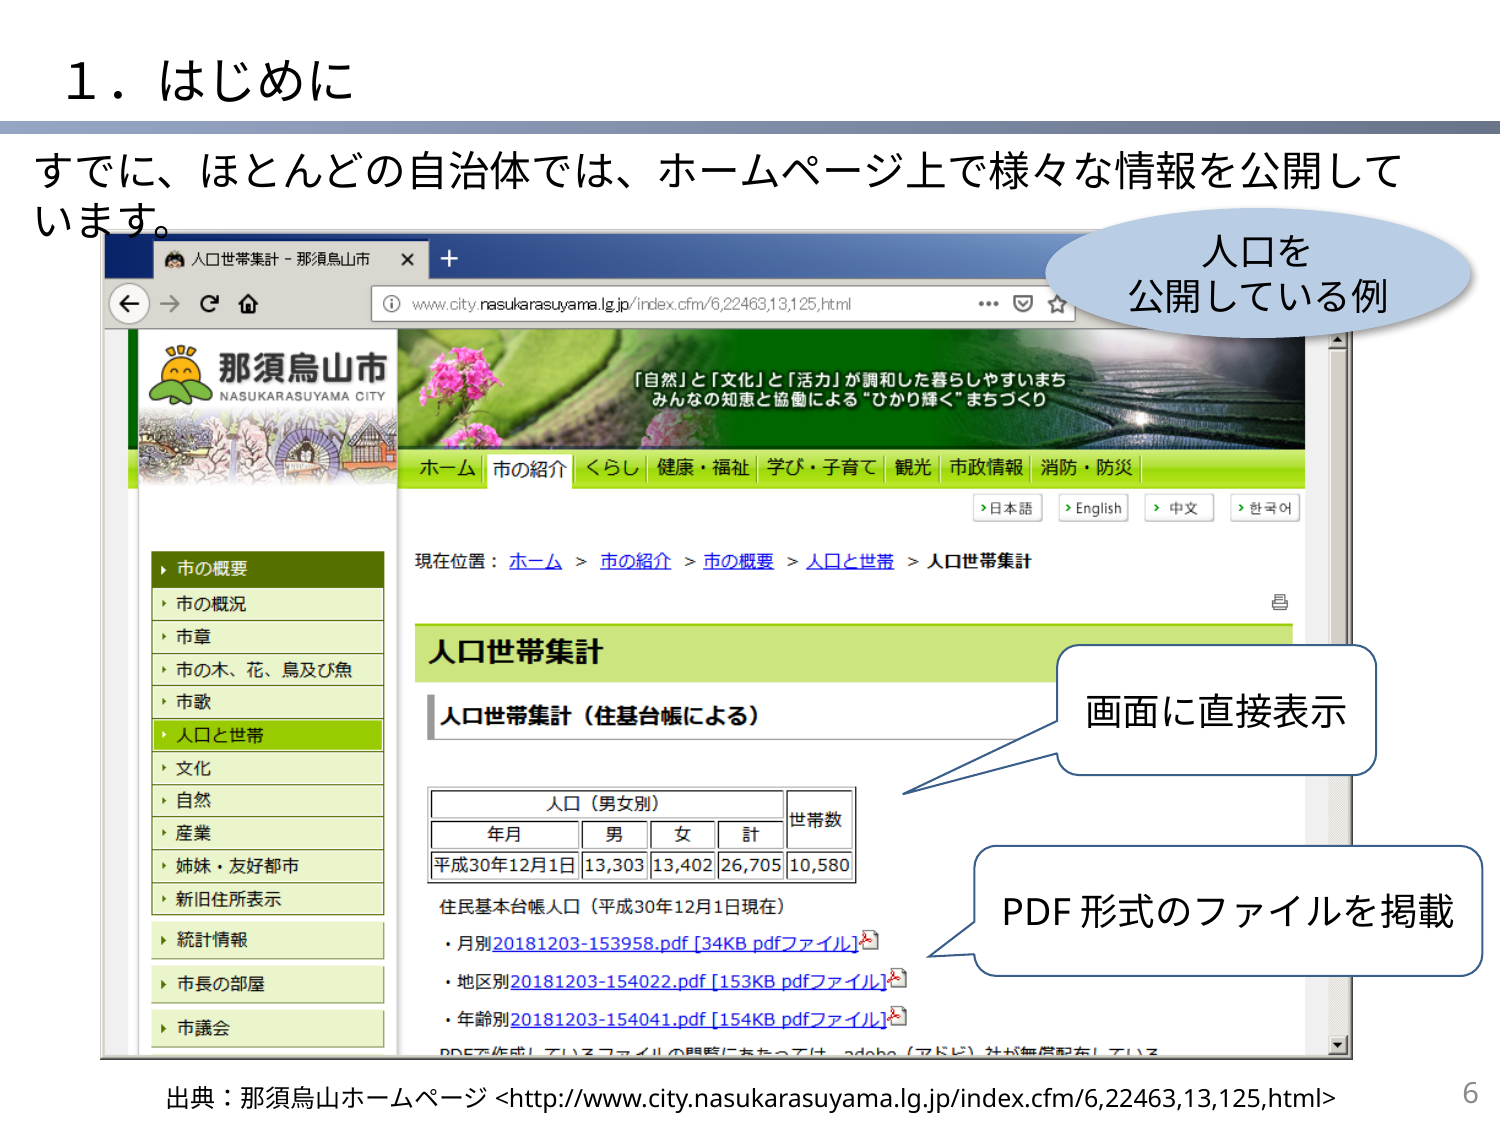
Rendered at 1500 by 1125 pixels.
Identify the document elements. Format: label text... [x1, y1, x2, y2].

text_box すでに、ほとんどの自治体では、ホームページ上で様々な情報を公開しています。 [17, 137, 1459, 207]
title １．はじめに [41, 48, 1459, 119]
text_box 画面に直接表示 [1353, 644, 1378, 777]
text_box 出典：那須烏山ホームページ<http://www.city.nasukarasuyama.lg.jp/index.cfm/6,22463,13,125,html> [100, 1070, 1353, 1124]
text_box PDF形式のファイルを掲載 [1353, 844, 1484, 977]
text_box 人口を 公開している例 [1098, 207, 1472, 333]
picture [100, 229, 1353, 1060]
slide_number 5 [1411, 1070, 1495, 1118]
